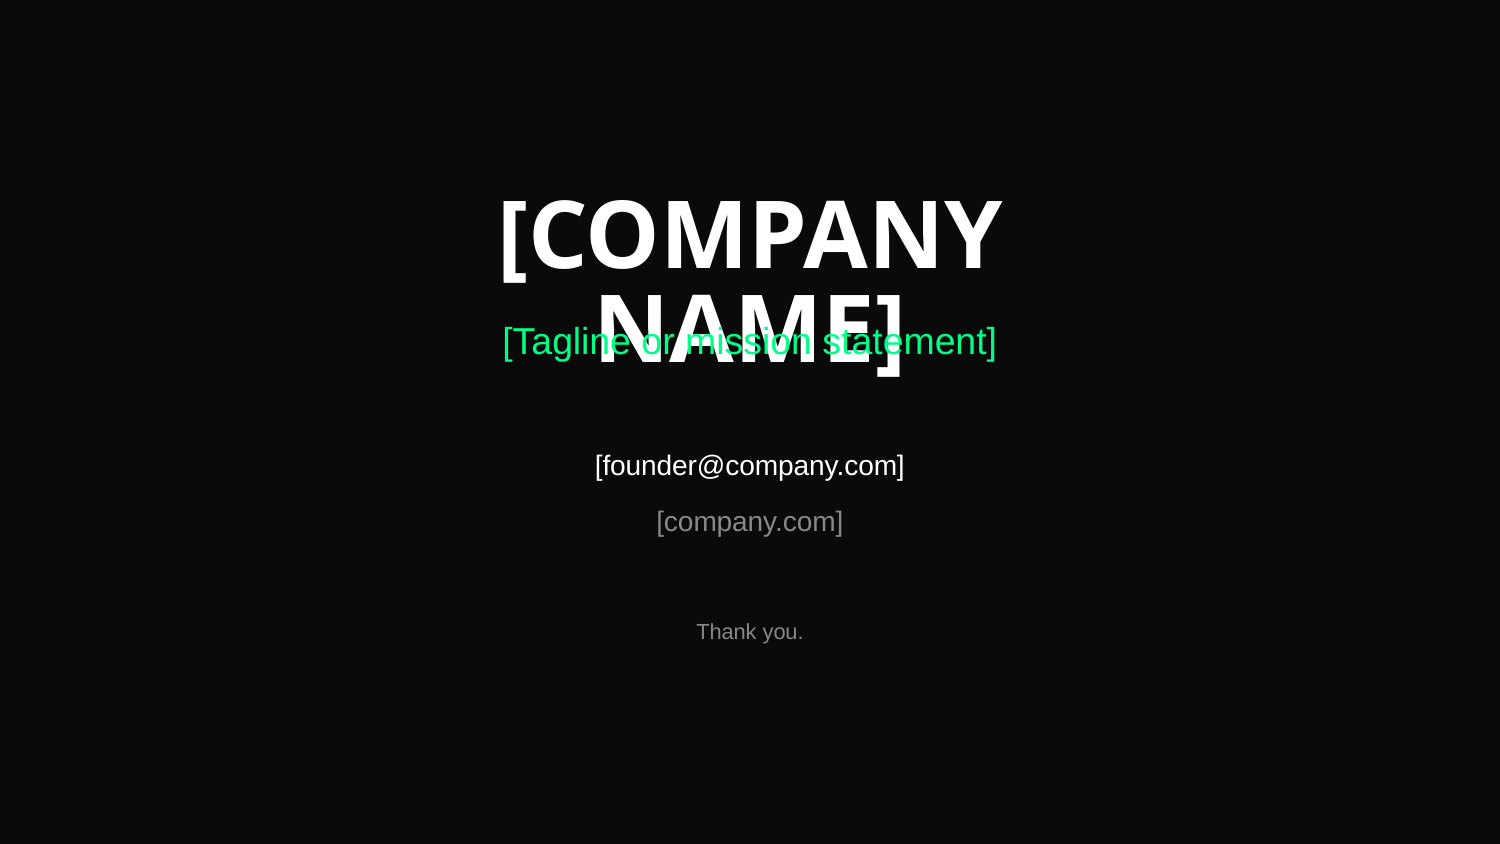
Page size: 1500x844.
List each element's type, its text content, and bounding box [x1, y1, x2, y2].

text_box [company.com] [346, 493, 1154, 538]
text_box [Tagline or mission statement] [346, 312, 1154, 363]
text_box Thank you. [346, 612, 1154, 644]
text_box [founder@company.com] [346, 437, 1154, 482]
text_box [COMPANY NAME] [346, 193, 1154, 288]
